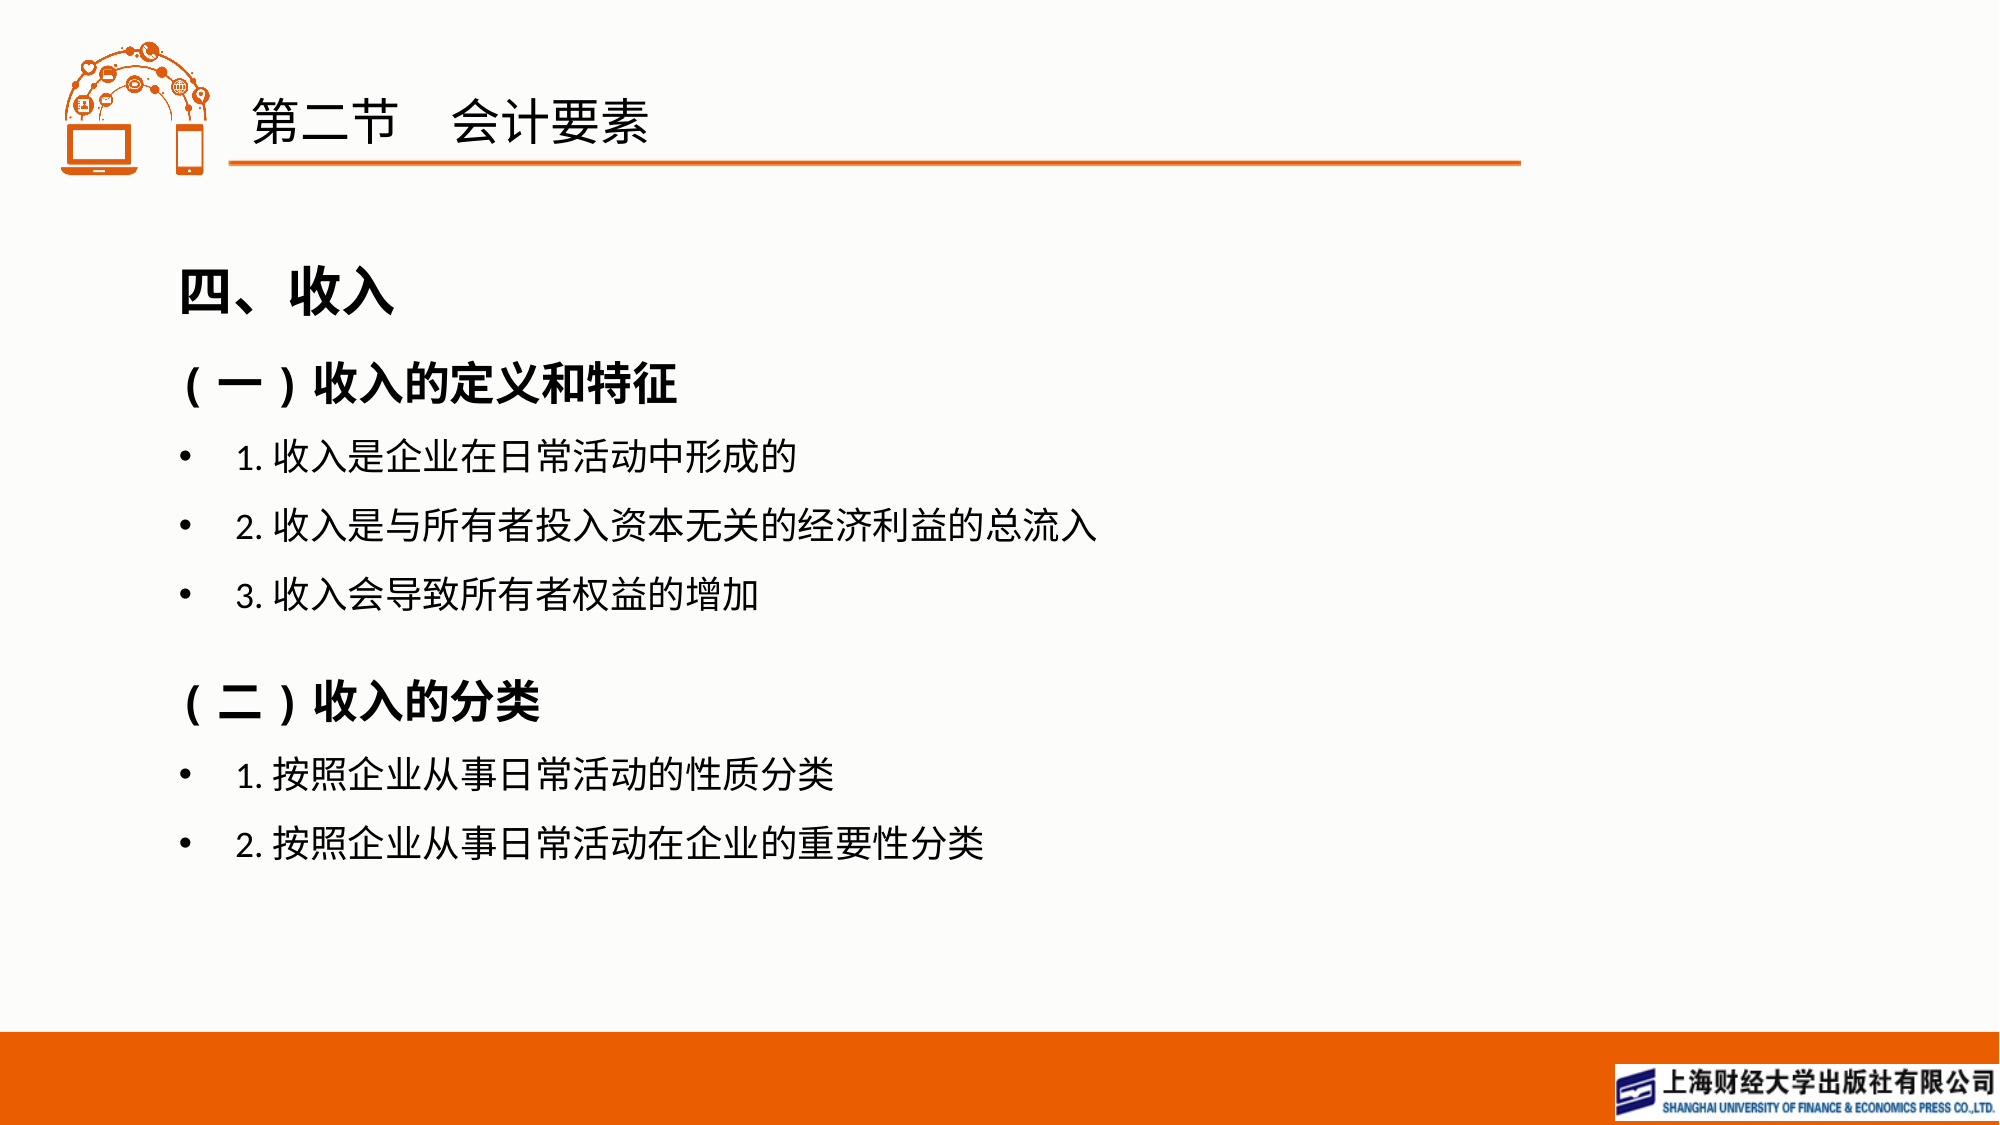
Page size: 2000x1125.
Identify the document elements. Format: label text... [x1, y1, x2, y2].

list 四、收入 (一)收入的定义和特征 1.收入是企业在日常活动中形成的 2.收入是与所有者投入资本无关的经济利益的总流入 3.收入会导致所有者权益的增加 (二)收入的分类 1.按照企业从事日常活动的性质分类 2.按照企业从事日常活动在企业的重要性分类 [163, 227, 1860, 1049]
picture [0, 0, 2000, 1125]
title 第二节 会计要素 [235, 82, 1605, 189]
